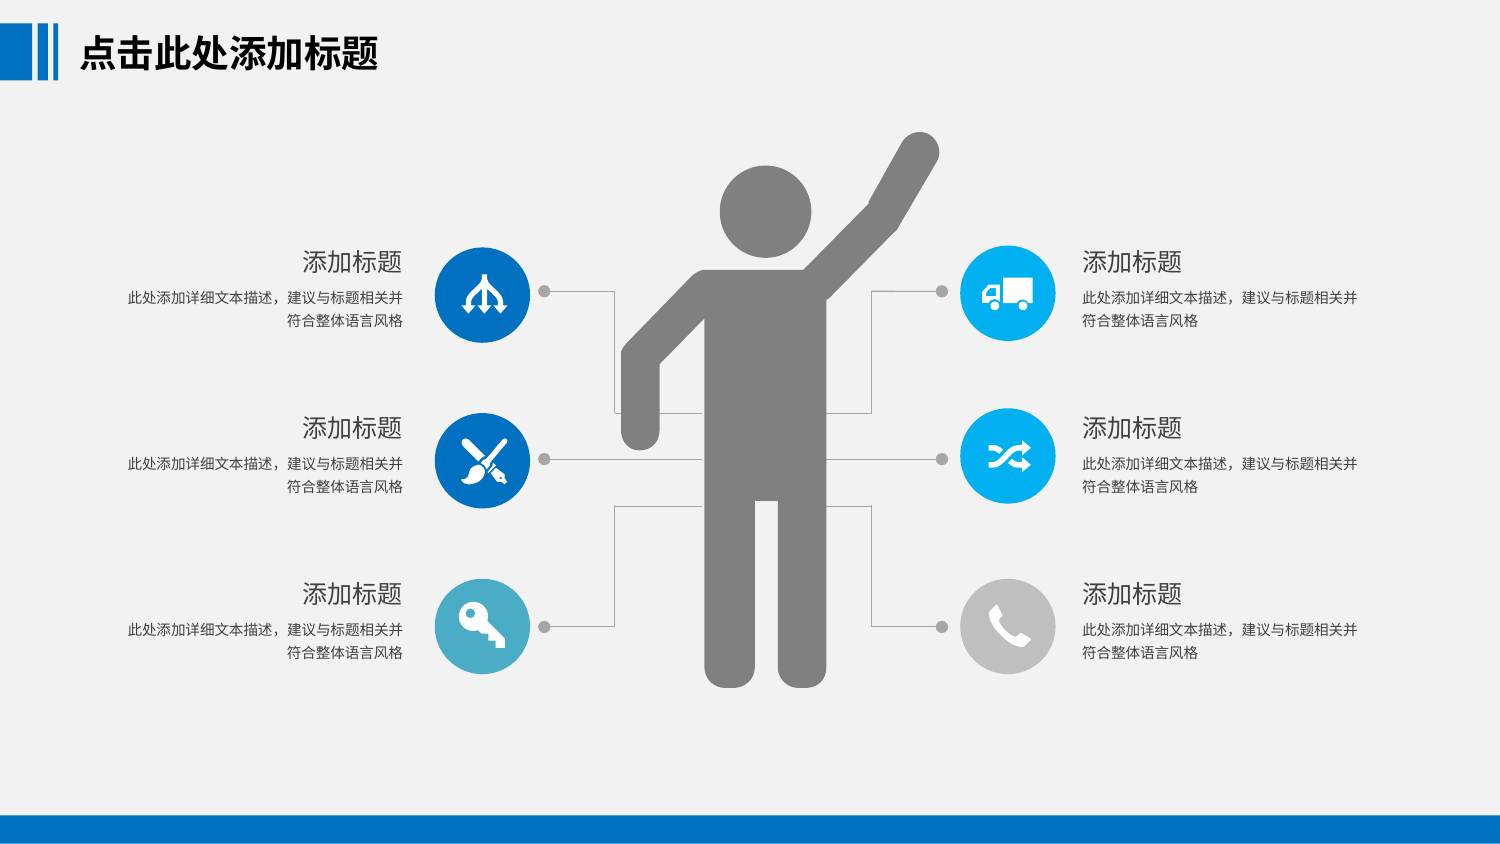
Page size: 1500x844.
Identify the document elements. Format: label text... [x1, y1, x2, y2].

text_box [115, 408, 615, 504]
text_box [620, 128, 943, 689]
text_box [53, 23, 59, 81]
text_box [115, 504, 615, 675]
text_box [948, 242, 1370, 407]
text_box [948, 408, 1370, 504]
text_box [37, 23, 48, 81]
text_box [115, 242, 615, 407]
text_box [0, 23, 33, 81]
text_box 点击此处添加标题 [67, 24, 393, 82]
text_box [0, 815, 1500, 844]
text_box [948, 504, 1370, 675]
